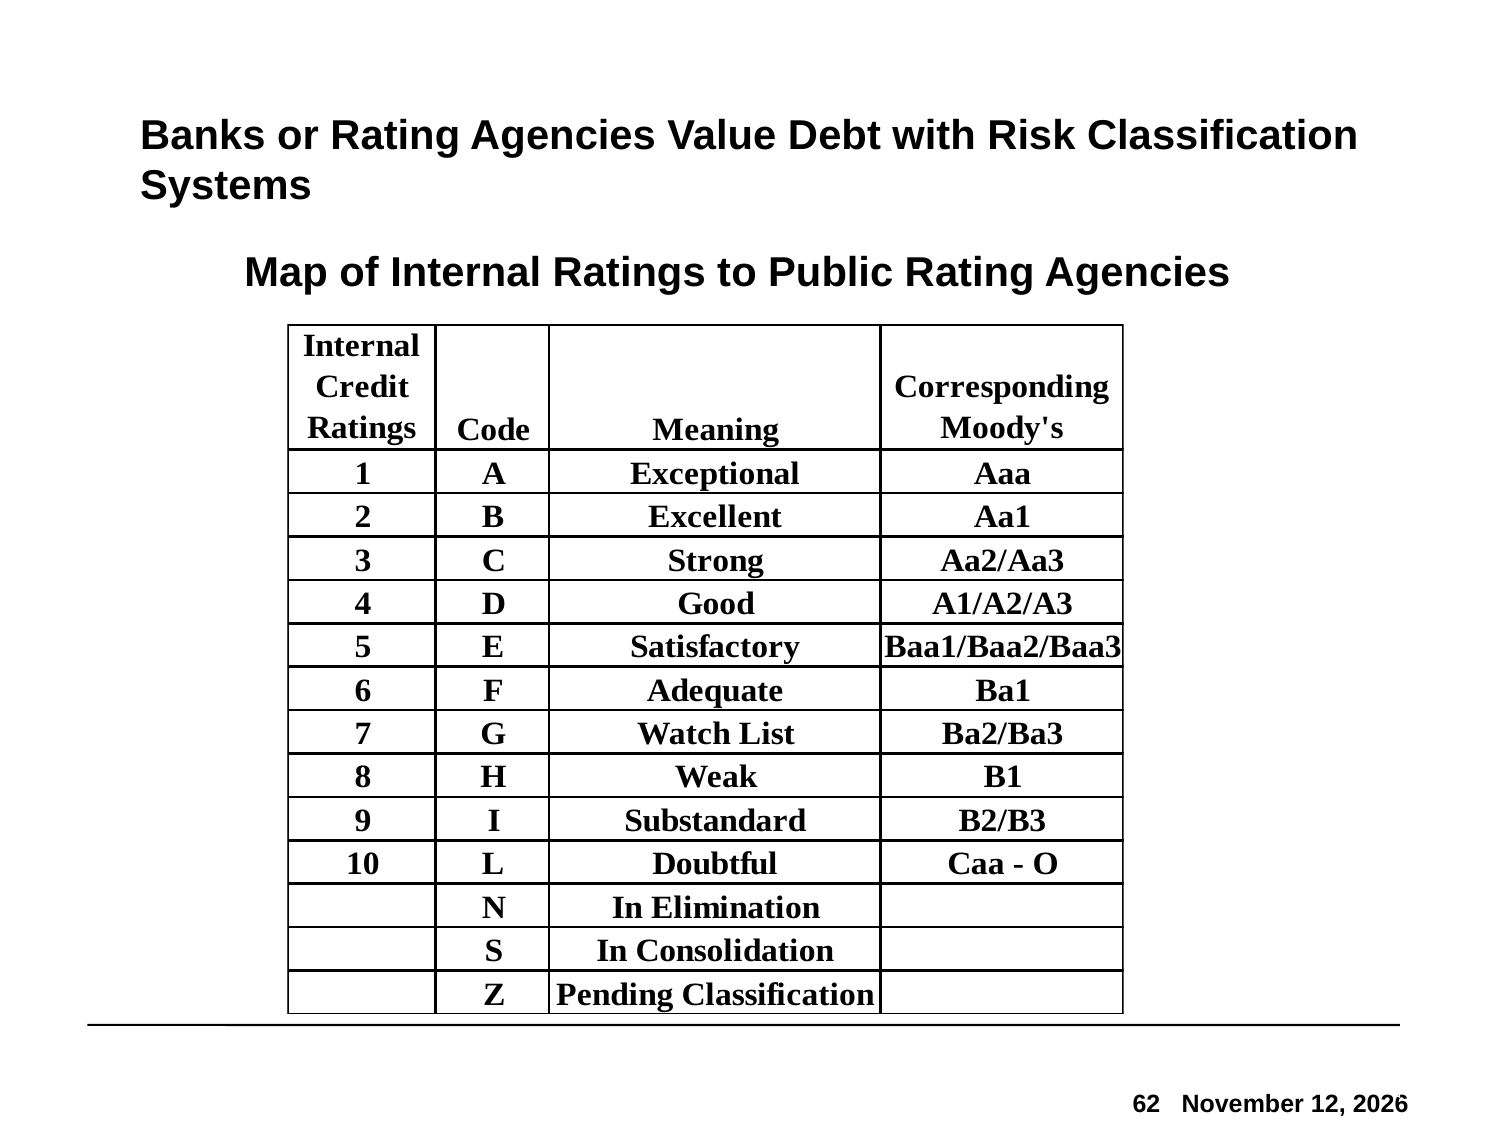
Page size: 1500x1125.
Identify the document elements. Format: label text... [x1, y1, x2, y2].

title Banks or Rating Agencies Value Debt with Risk Classification Systems [124, 99, 1401, 226]
text_box Map of Internal Ratings to Public Rating Agencies [62, 237, 1413, 303]
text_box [287, 324, 1126, 1016]
